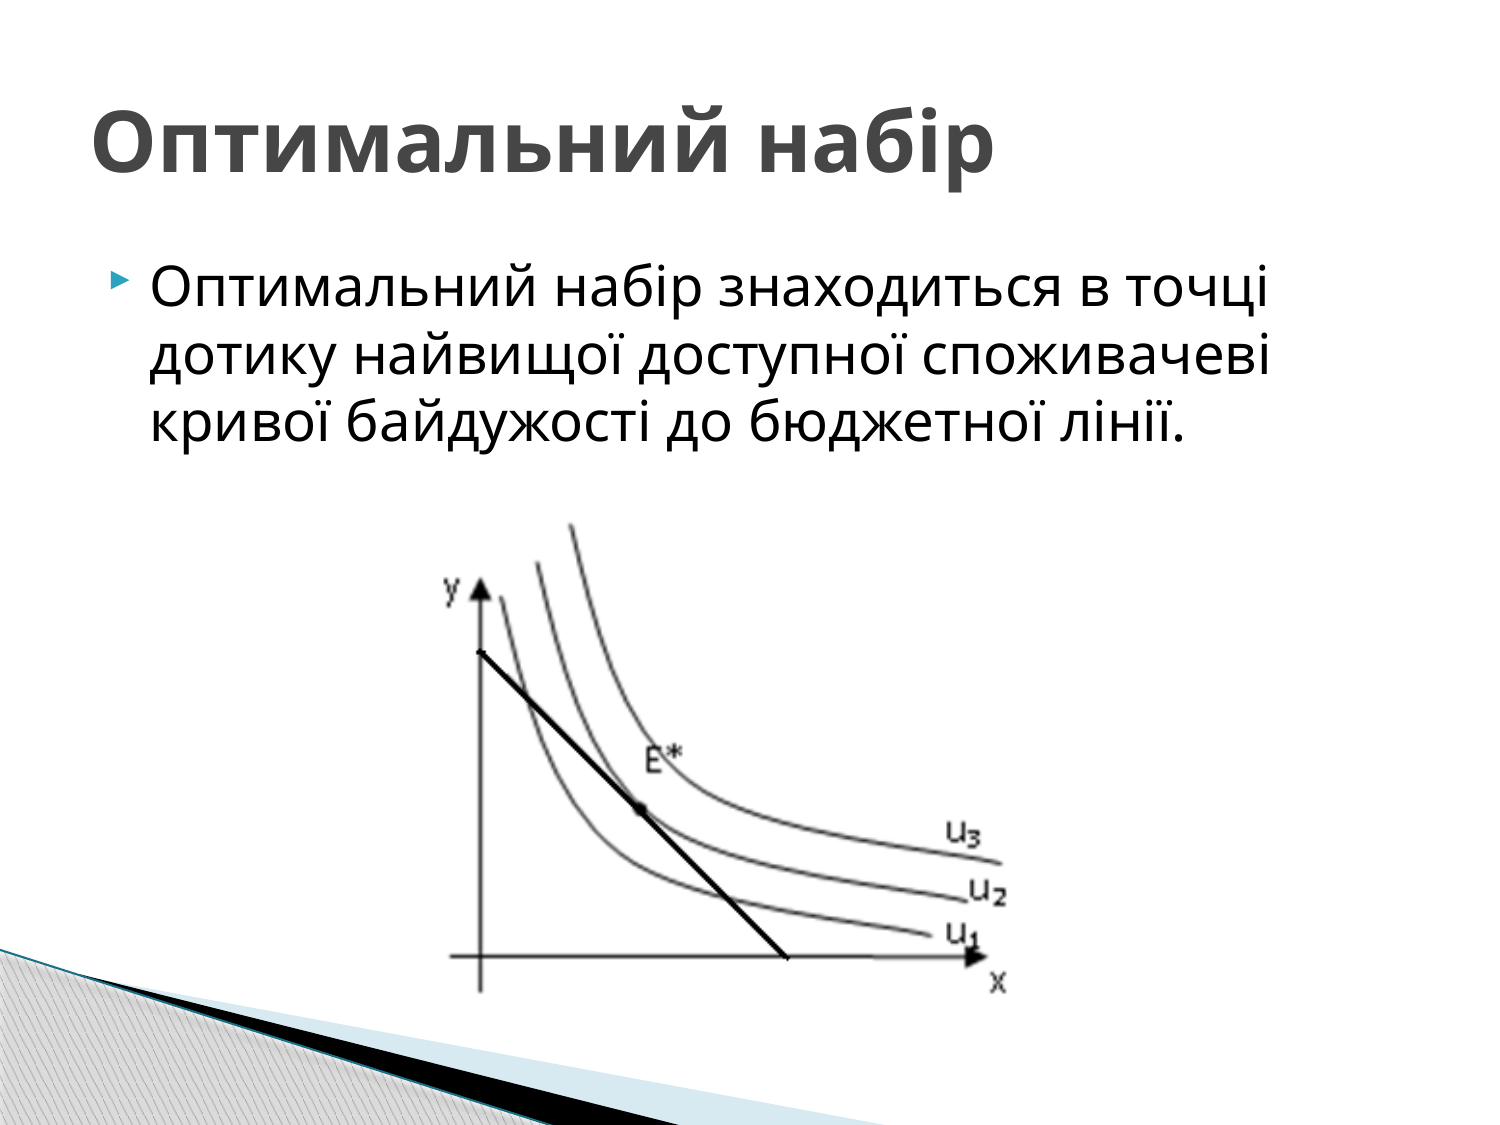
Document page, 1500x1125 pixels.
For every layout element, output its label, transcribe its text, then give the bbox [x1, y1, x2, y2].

list Оптимальний набір знаходиться в точці дотику найвищої доступної споживачеві кривої байдужості до бюджетної лінії. [75, 243, 1425, 986]
title Оптимальний набір [75, 45, 1425, 233]
picture [442, 491, 1053, 1023]
